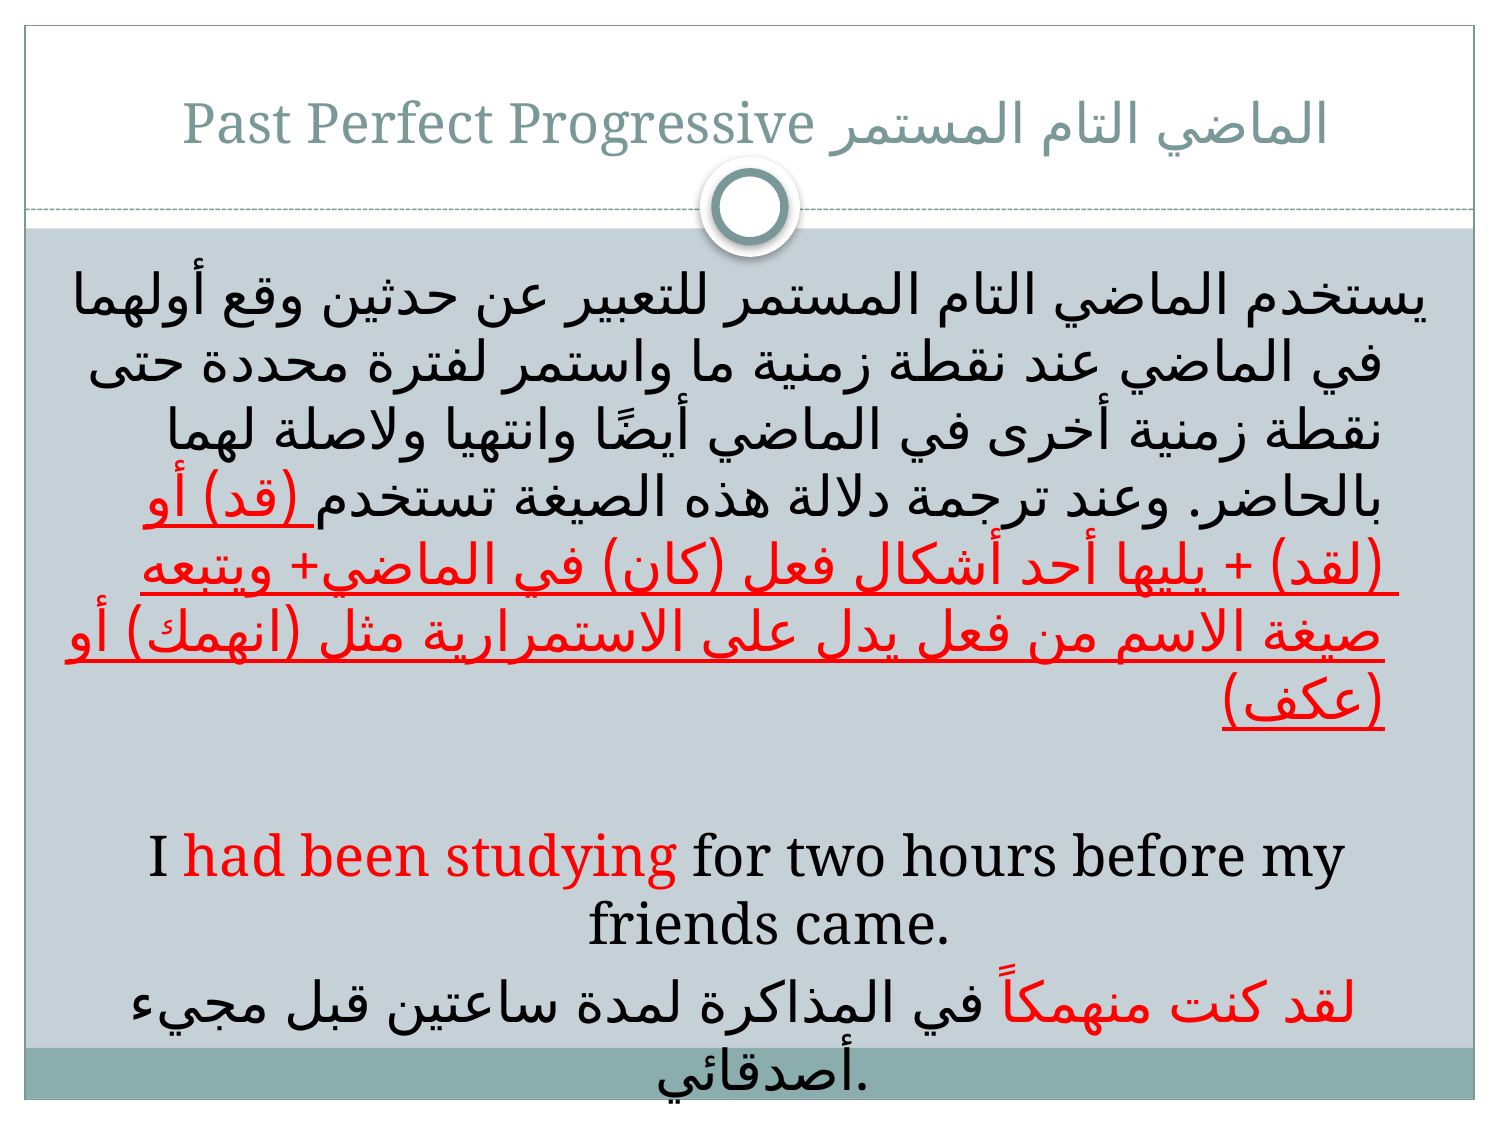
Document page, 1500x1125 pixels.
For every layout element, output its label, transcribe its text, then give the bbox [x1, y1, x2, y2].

list يستخدم الماضي التام المستمر للتعبير عن حدثين وقع أولهما في الماضي عند نقطة زمنية ما واستمر لفترة محددة حتى نقطة زمنية أخرى في الماضي أيضًا وانتهيا ولاصلة لهما بالحاضر. وعند ترجمة دلالة هذه الصيغة تستخدم (قد) أو (لقد) + يليها أحد أشكال فعل (كان) في الماضي+ ويتبعه صيغة الاسم من فعل يدل على الاستمرارية مثل (انهمك) أو (عكف) I had been studying for two hours before my friends came. لقد كنت منهمكاً في المذاكرة لمدة ساعتين قبل مجيء أصدقائي. [49, 250, 1445, 1001]
title الماضي التام المستمر Past Perfect Progressive [49, 37, 1450, 162]
